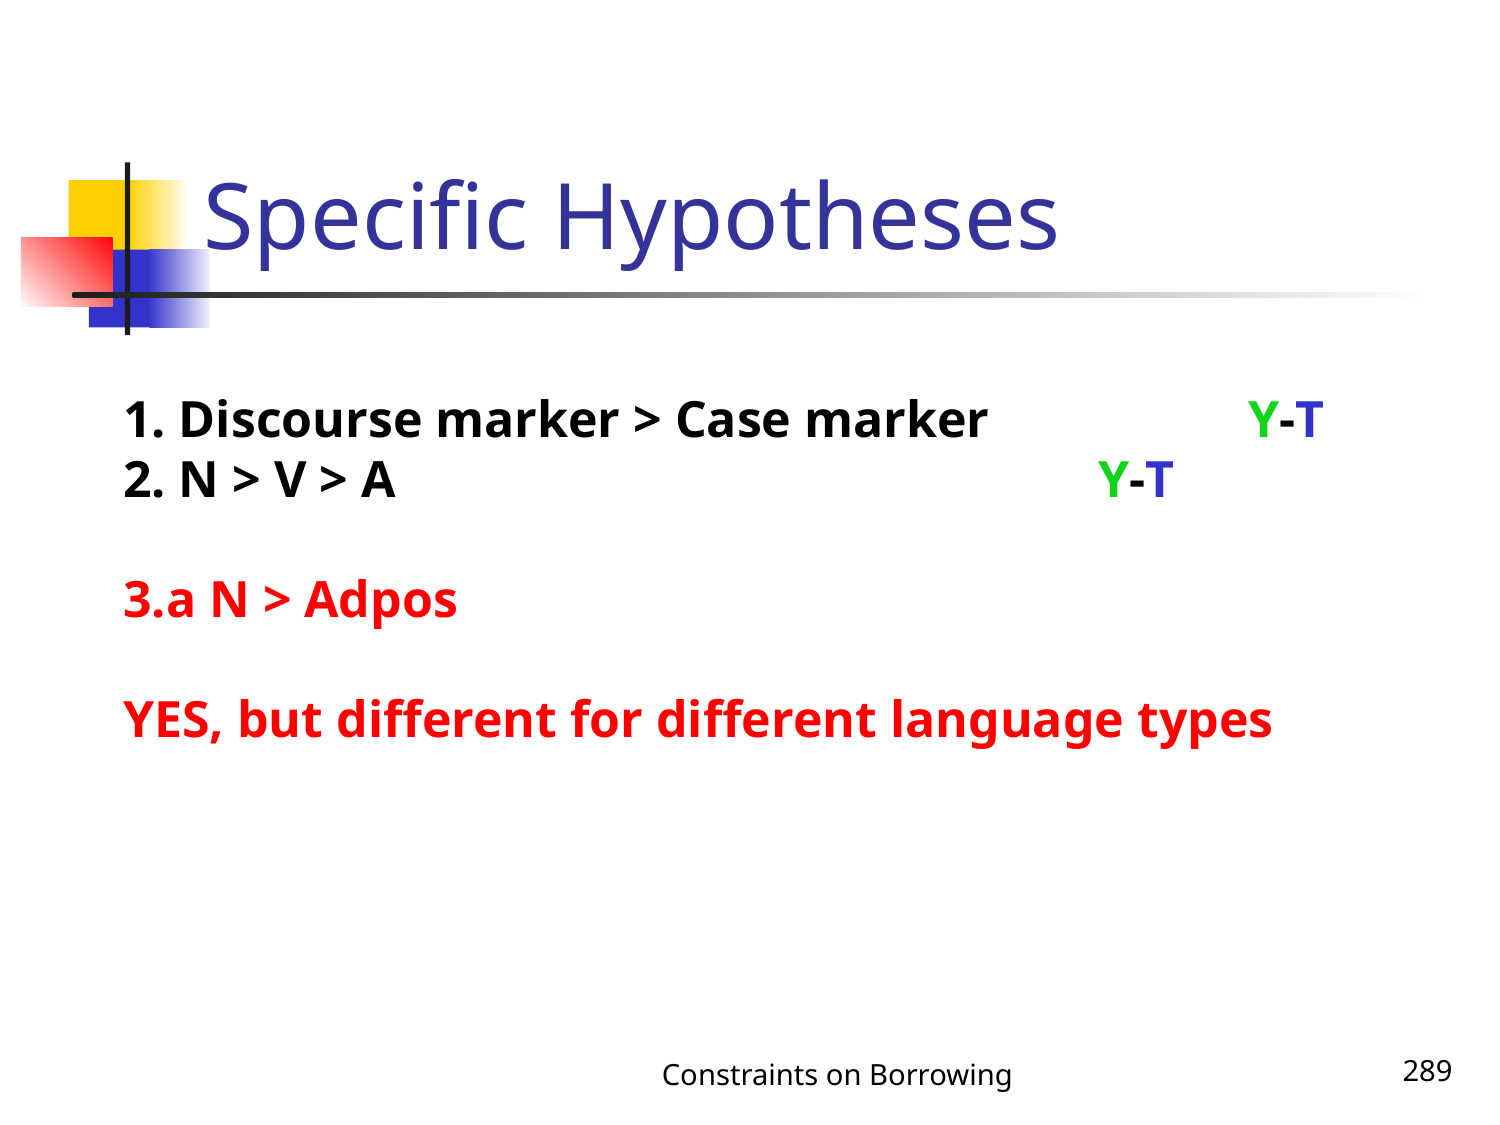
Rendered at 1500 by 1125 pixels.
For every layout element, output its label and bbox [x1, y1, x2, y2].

footer [599, 1023, 1076, 1100]
text_box [109, 380, 1489, 756]
title [188, 34, 1468, 276]
slide_number [1154, 1023, 1468, 1100]
